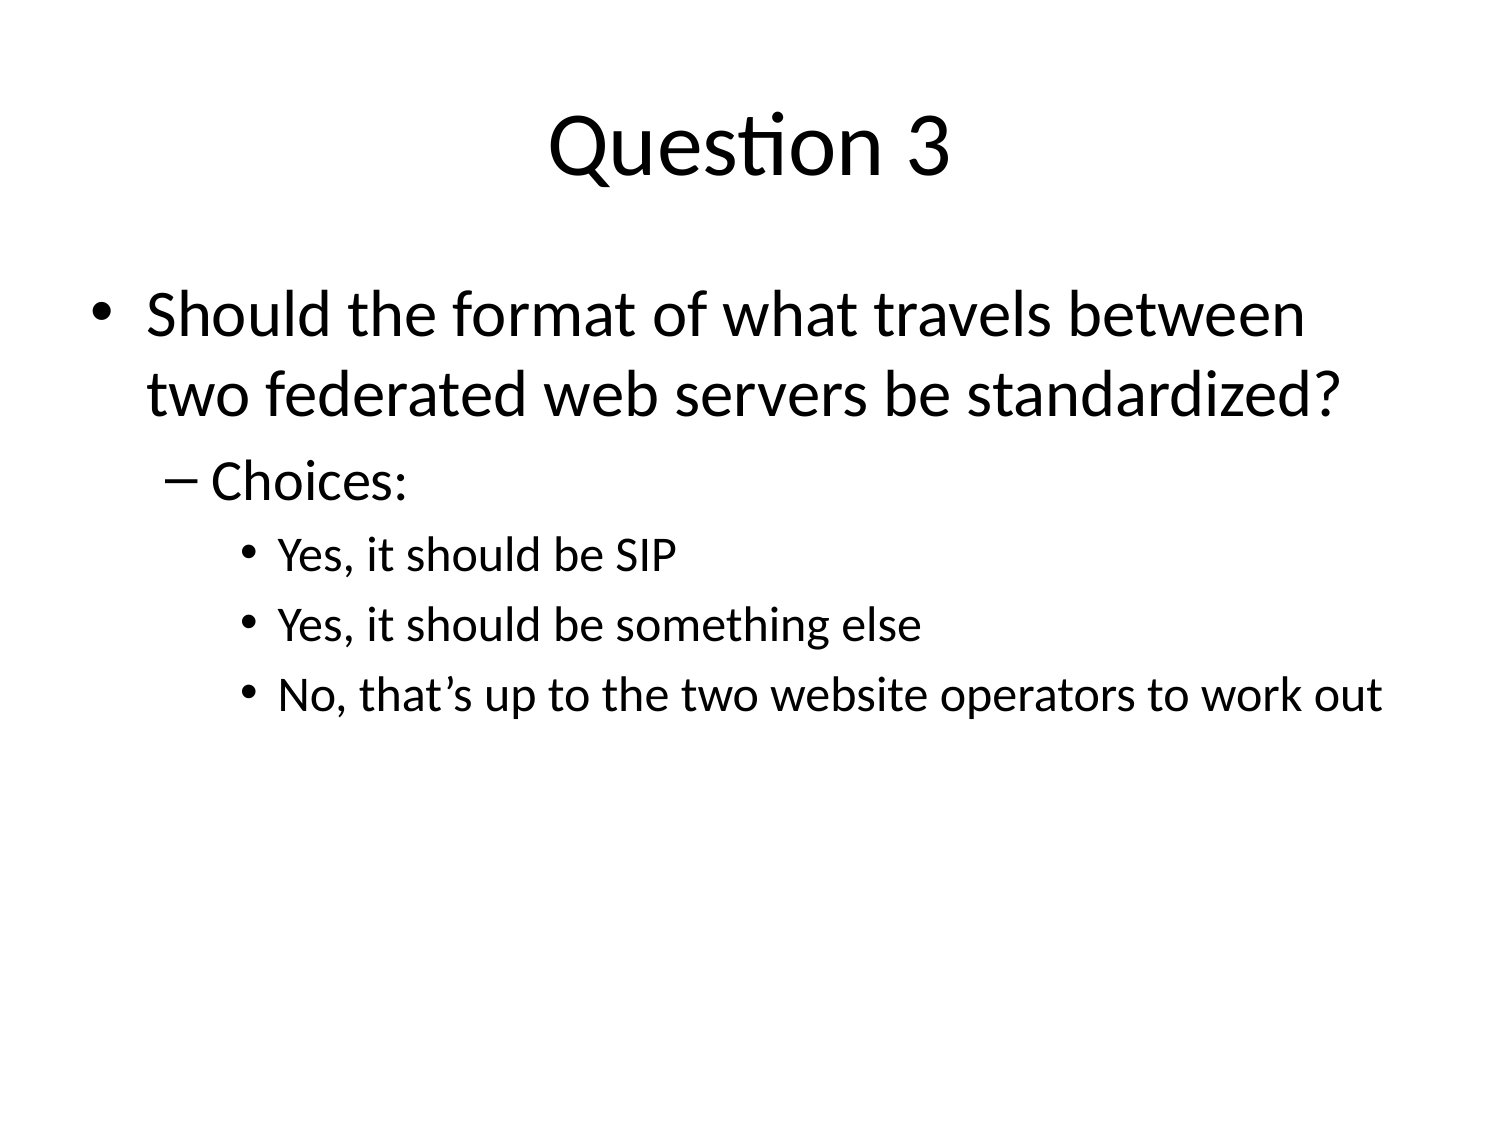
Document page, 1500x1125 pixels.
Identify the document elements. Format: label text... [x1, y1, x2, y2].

title Question 3 [75, 45, 1425, 233]
list Should the format of what travels between two federated web servers be standardized? Choices: Yes, it should be SIP Yes, it should be something else No, that’s up to the two website operators to work out [75, 262, 1425, 1005]
